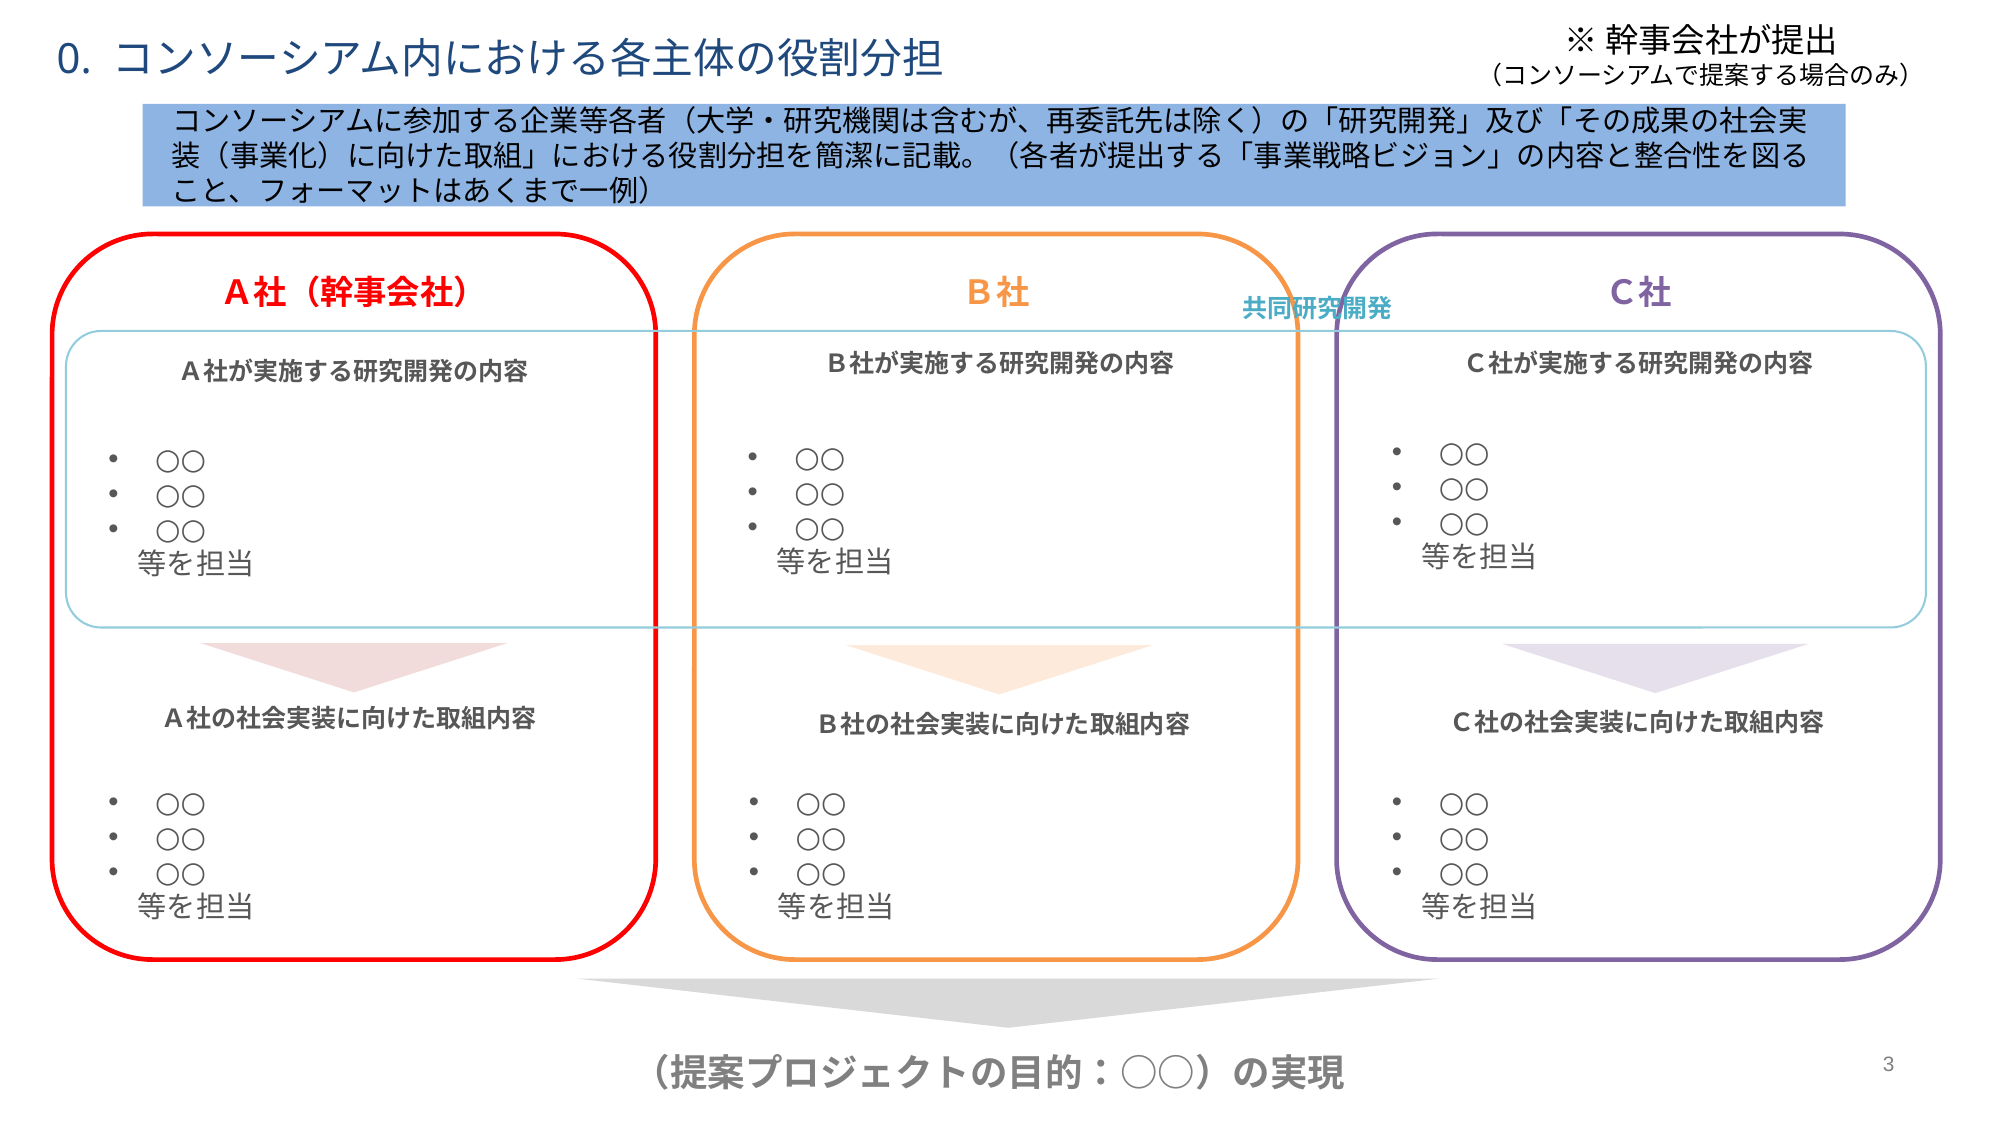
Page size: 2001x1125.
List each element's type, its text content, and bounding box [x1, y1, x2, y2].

text_box Ｃ社 [1335, 233, 1942, 940]
text_box [200, 642, 508, 694]
text_box Ｃ社が実施する研究開発の内容 [1409, 330, 1868, 395]
text_box Ｂ社 [693, 233, 1279, 330]
text_box Ｂ社が実施する研究開発の内容 [770, 330, 1229, 395]
text_box [65, 330, 1927, 629]
text_box [1501, 643, 1810, 689]
text_box ○○ ○○ ○○ 等を担当 [92, 746, 617, 960]
text_box 0. コンソーシアム内における各主体の役割分担 [56, 37, 1418, 83]
text_box ○○ ○○ ○○ 等を担当 [1376, 746, 1901, 960]
text_box コンソーシアムに参加する企業等各者（大学・研究機関は含むが、再委託先は除く）の「研究開発」及び「その成果の社会実装（事業化）に向けた取組」における役割分担を簡潔に記載。（各者が提出する「事業戦略ビジョン」の内容と整合性を図ること、フォーマットはあくまで一例） [142, 103, 1846, 207]
text_box ○○ ○○ ○○ 等を担当 [1376, 397, 1901, 611]
text_box Ａ社の社会実装に向けた取組内容 [120, 685, 579, 750]
text_box Ａ社が実施する研究開発の内容 [124, 338, 583, 403]
text_box Ａ社（幹事会社） [51, 233, 657, 941]
text_box （提案プロジェクトの目的：○○）の実現 [400, 1035, 1579, 1108]
text_box ○○ ○○ ○○ 等を担当 [733, 746, 1258, 960]
text_box Ｂ社の社会実装に向けた取組内容 [773, 691, 1232, 756]
text_box ※幹事会社が提出 （コンソーシアムで提案する場合のみ） [1418, 2, 1984, 107]
text_box [576, 977, 1441, 1029]
text_box ○○ ○○ ○○ 等を担当 [732, 401, 1257, 615]
text_box Ｂ社 [693, 629, 1299, 941]
text_box Ｃ社の社会実装に向けた取組内容 [1408, 689, 1867, 754]
text_box ○○ ○○ ○○ 等を担当 [92, 403, 617, 617]
text_box 共同研究開発 [1191, 274, 1444, 339]
text_box [845, 644, 1154, 691]
